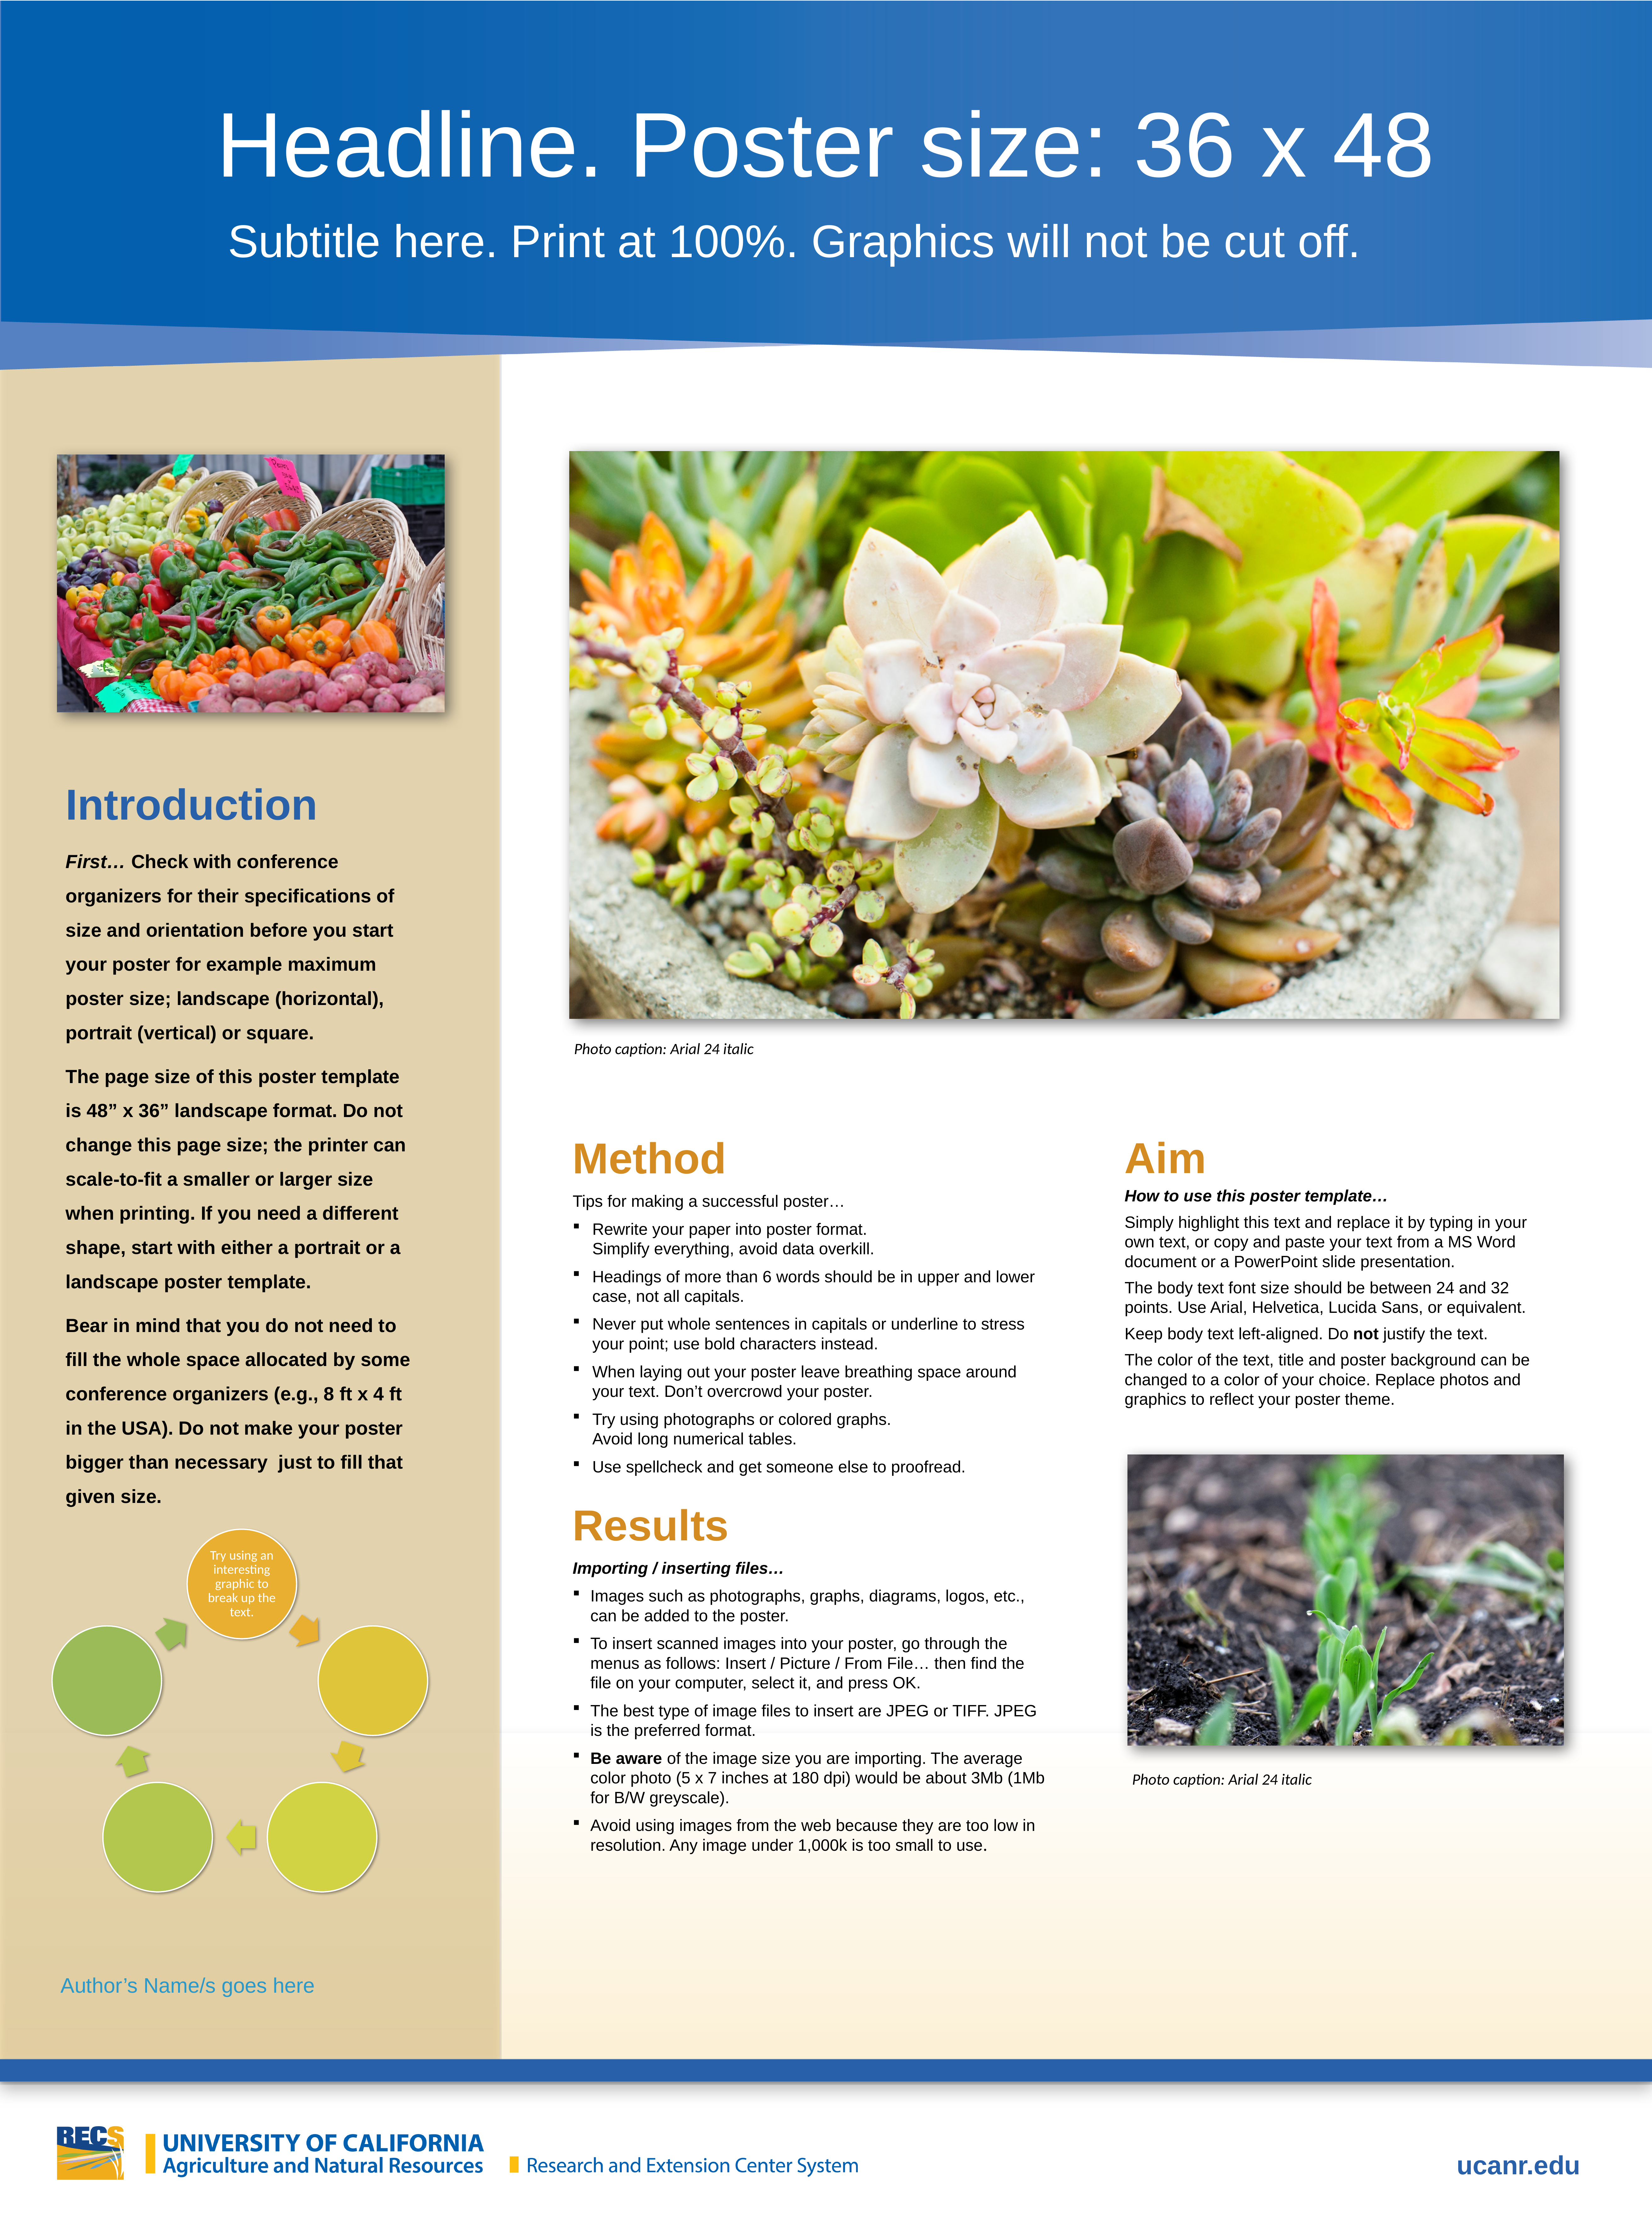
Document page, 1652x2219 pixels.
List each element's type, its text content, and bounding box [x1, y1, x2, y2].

picture [1127, 1454, 1564, 1746]
picture [53, 2123, 866, 2184]
text_box Introduction First… Check with conference organizers for their specifications of size and orientation before you start your poster for example maximum poster size; landscape (horizontal), portrait (vertical) or square. The page size of this poster template is 48” x 36” landscape format. Do not change this page size; the printer can scale-to-fit a smaller or larger size when printing. If you need a different shape, start with either a portrait or a landscape poster template. Bear in mind that you do not need to fill the whole space allocated by some conference organizers (e.g., 8 ft x 4 ft in the USA). Do not make your poster bigger than necessary just to fill that given size. [41, 738, 445, 1545]
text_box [52, 1456, 428, 1965]
picture [0, 1, 1652, 382]
text_box Method Tips for making a successful poster… Rewrite your paper into poster format. Simplify everything, avoid data overkill. Headings of more than 6 words should be in upper and lower case, not all capitals. Never put whole sentences in capitals or underline to stress your point; use bold characters instead. When laying out your poster leave breathing space around your text. Don’t overcrowd your poster. Try using photographs or colored graphs. Avoid long numerical tables. Use spellcheck and get someone else to proofread. Results Importing / inserting files… Images such as photographs, graphs, diagrams, logos, etc., can be added to the poster. To insert scanned images into your poster, go through the menus as follows: Insert / Picture / From File… then find the file on your computer, select it, and press OK. The best type of image files to insert are JPEG or TIFF. JPEG is the preferred format. Be aware of the image size you are importing. The average color photo (5 x 7 inches at 180 dpi) would be about 3Mb (1Mb for B/W greyscale). Avoid using images from the web because they are too low in resolution. Any image under 1,000k is too small to use. [547, 1104, 1073, 1901]
text_box [502, 1733, 1652, 2058]
text_box [0, 385, 500, 2058]
text_box Author’s Name/s goes here [42, 1953, 445, 2019]
text_box Photo caption: Arial 24 italic [1127, 1766, 1652, 1790]
picture [569, 451, 1559, 1019]
text_box ucanr.edu [1037, 2146, 1585, 2182]
text_box Photo caption: Arial 24 italic [569, 1036, 1538, 1060]
text_box Aim How to use this poster template… Simply highlight this text and replace it by typing in your own text, or copy and paste your text from a MS Word document or a PowerPoint slide presentation. The body text font size should be between 24 and 32 points. Use Arial, Helvetica, Lucida Sans, or equivalent. Keep body text left-aligned. Do not justify the text. The color of the text, title and poster background can be changed to a color of your choice. Replace photos and graphics to reflect your poster theme. [1120, 1127, 1556, 1411]
picture [57, 455, 445, 712]
text_box [0, 2059, 1652, 2082]
